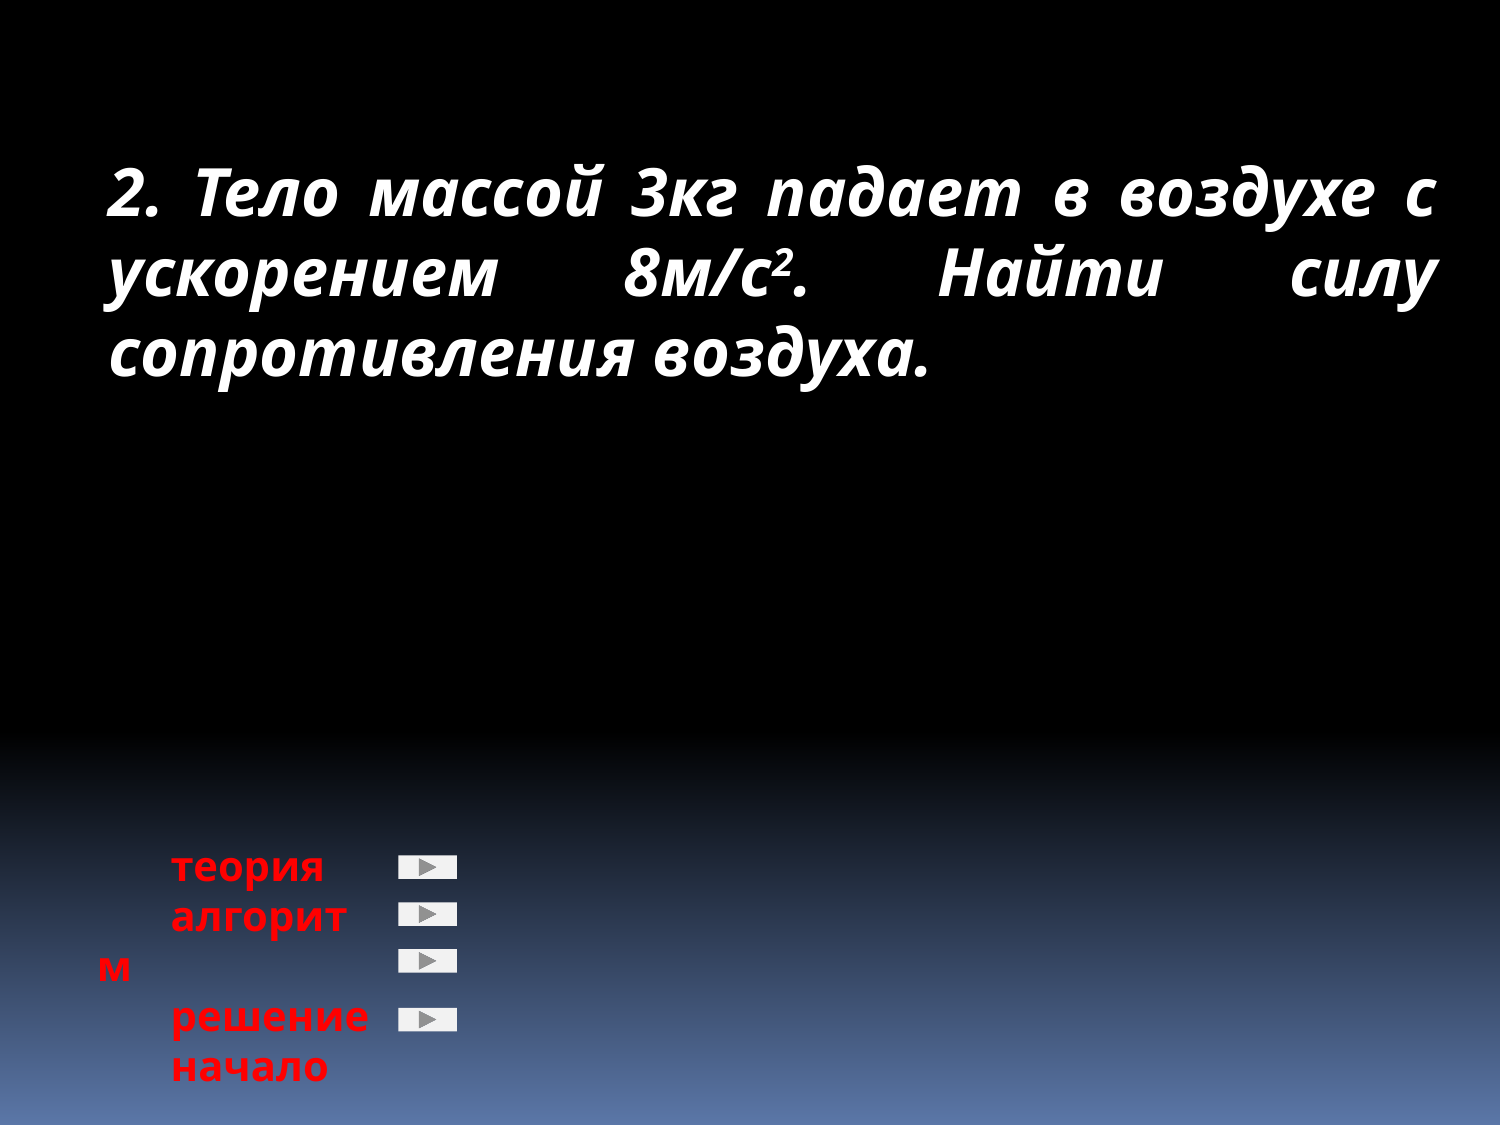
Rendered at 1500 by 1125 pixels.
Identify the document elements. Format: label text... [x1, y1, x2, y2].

text_box теория алгоритм решение начало [82, 832, 398, 1097]
text_box [398, 854, 459, 880]
text_box [398, 901, 459, 927]
text_box [398, 1006, 459, 1033]
text_box [398, 948, 459, 974]
text_box Тело массой 3кг падает в воздухе с ускорением 8м/с2. Найти силу сопротивления воздуха. [93, 141, 1454, 397]
